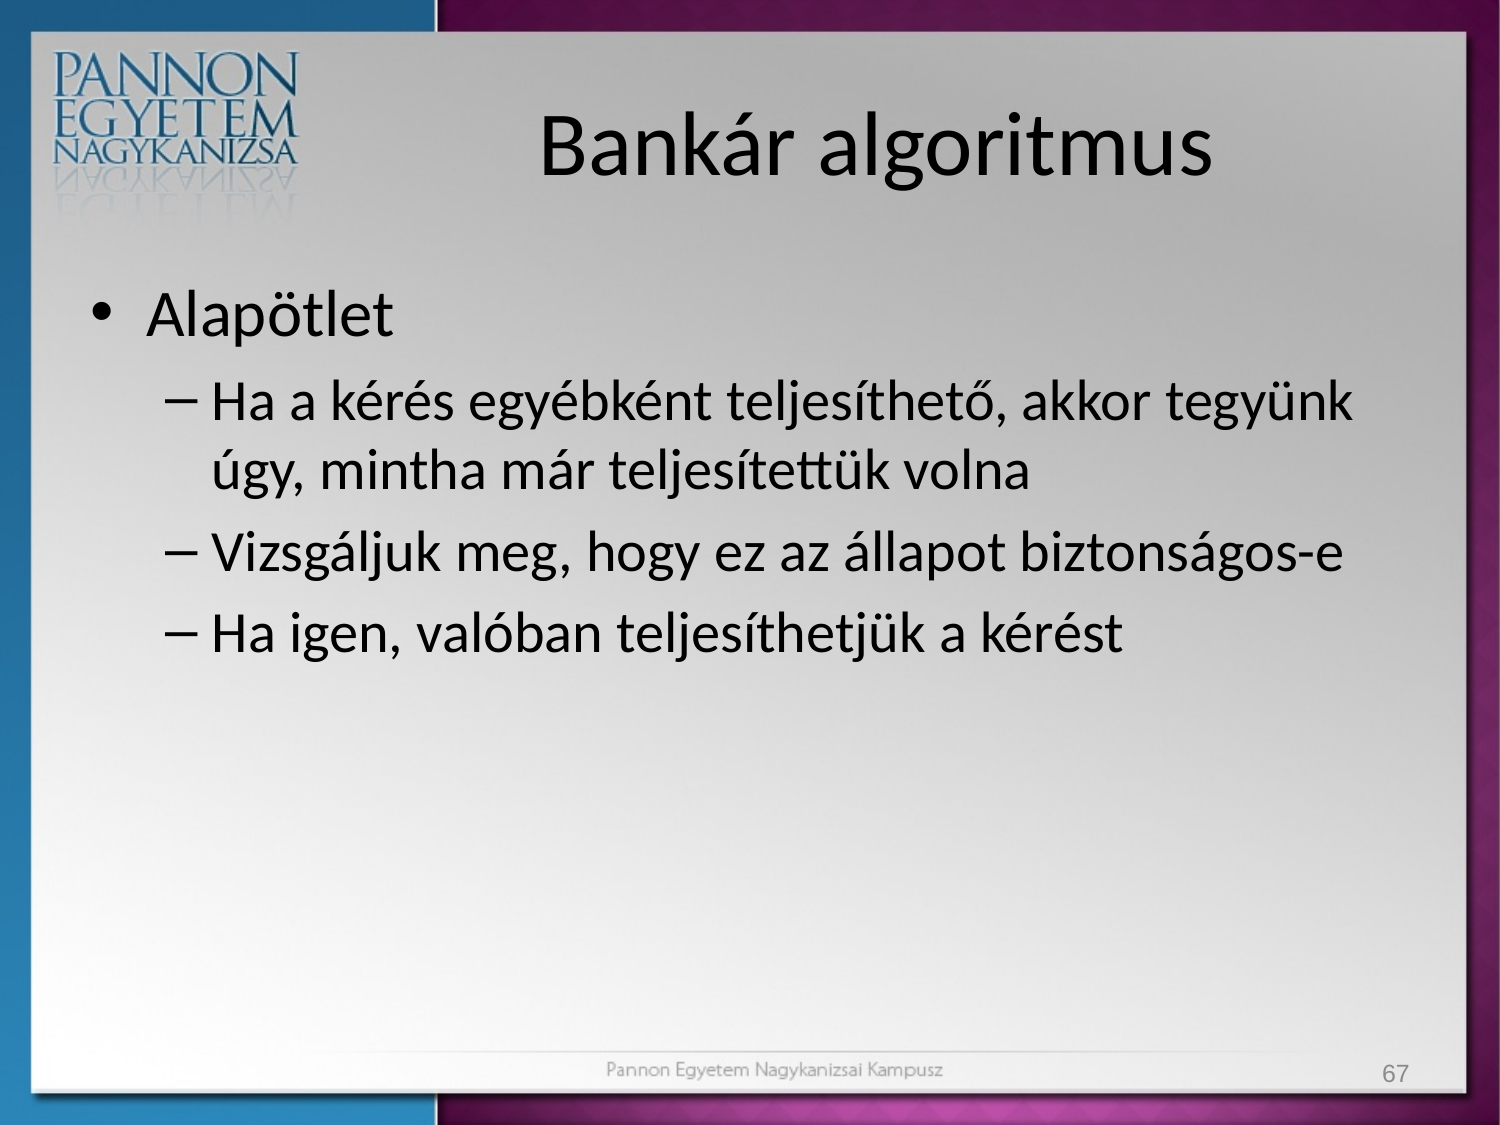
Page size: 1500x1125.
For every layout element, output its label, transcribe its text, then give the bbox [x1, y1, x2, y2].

picture [0, 0, 1500, 1125]
list Alapötlet Ha a kérés egyébként teljesíthető, akkor tegyünk úgy, mintha már teljesítettük volna Vizsgáljuk meg, hogy ez az állapot biztonságos-e Ha igen, valóban teljesíthetjük a kérést [75, 262, 1425, 1038]
slide_number 67 [1074, 1042, 1425, 1103]
title Bankár algoritmus [328, 45, 1425, 233]
